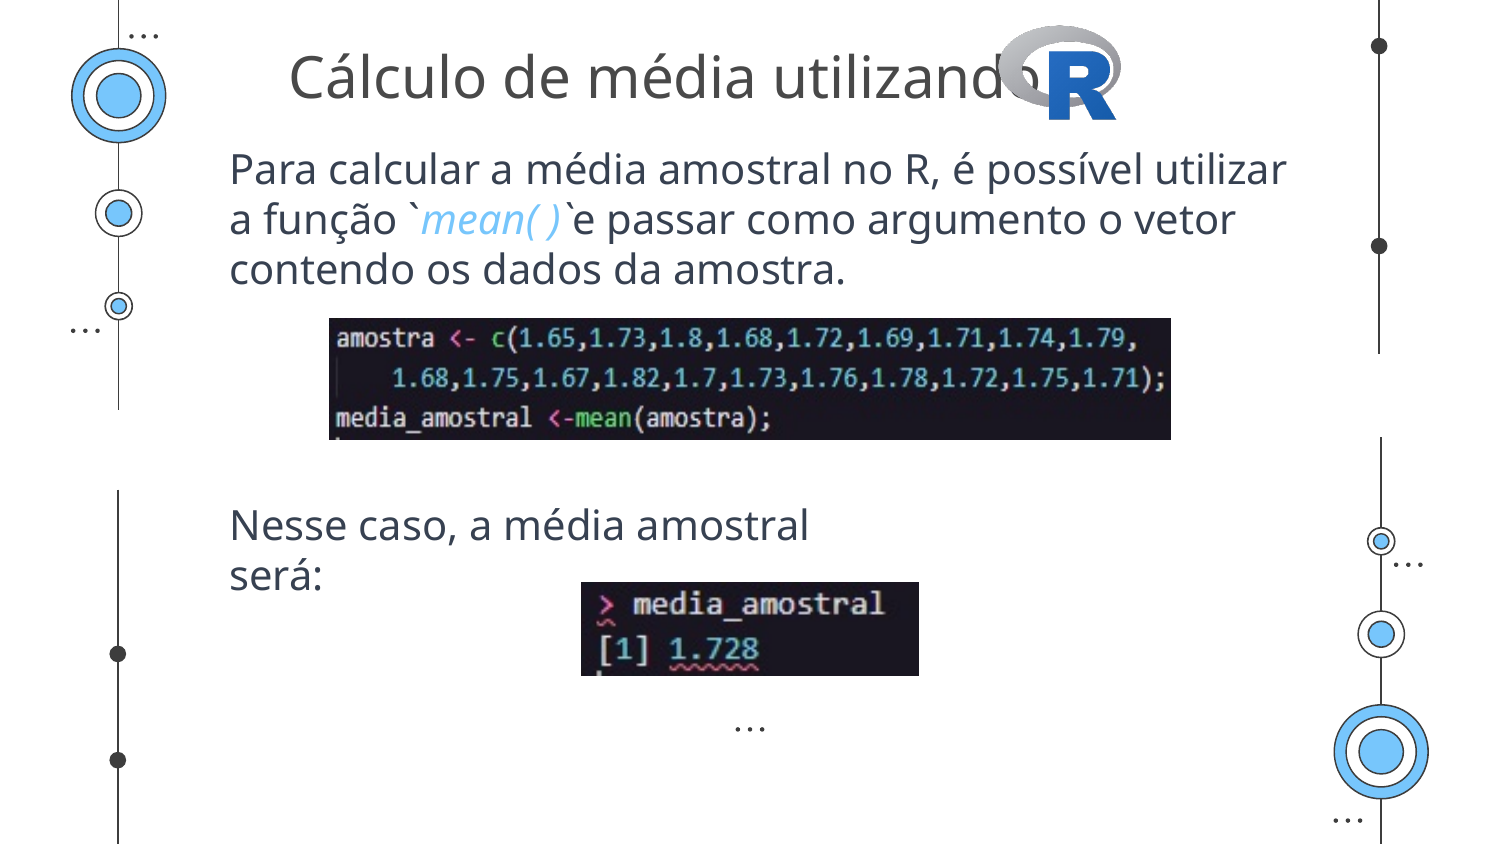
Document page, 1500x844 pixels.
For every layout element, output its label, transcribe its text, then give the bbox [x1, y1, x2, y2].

text_box Nesse caso, a média amostral será: [214, 491, 864, 607]
title Cálculo de média utilizando [270, 25, 996, 120]
picture [998, 24, 1121, 120]
picture [329, 318, 1171, 440]
text_box Para calcular a média amostral no R, é possível utilizar a função `mean( )`e passar como argumento o vetor contendo os dados da amostra. [214, 135, 1335, 301]
picture [581, 581, 919, 676]
